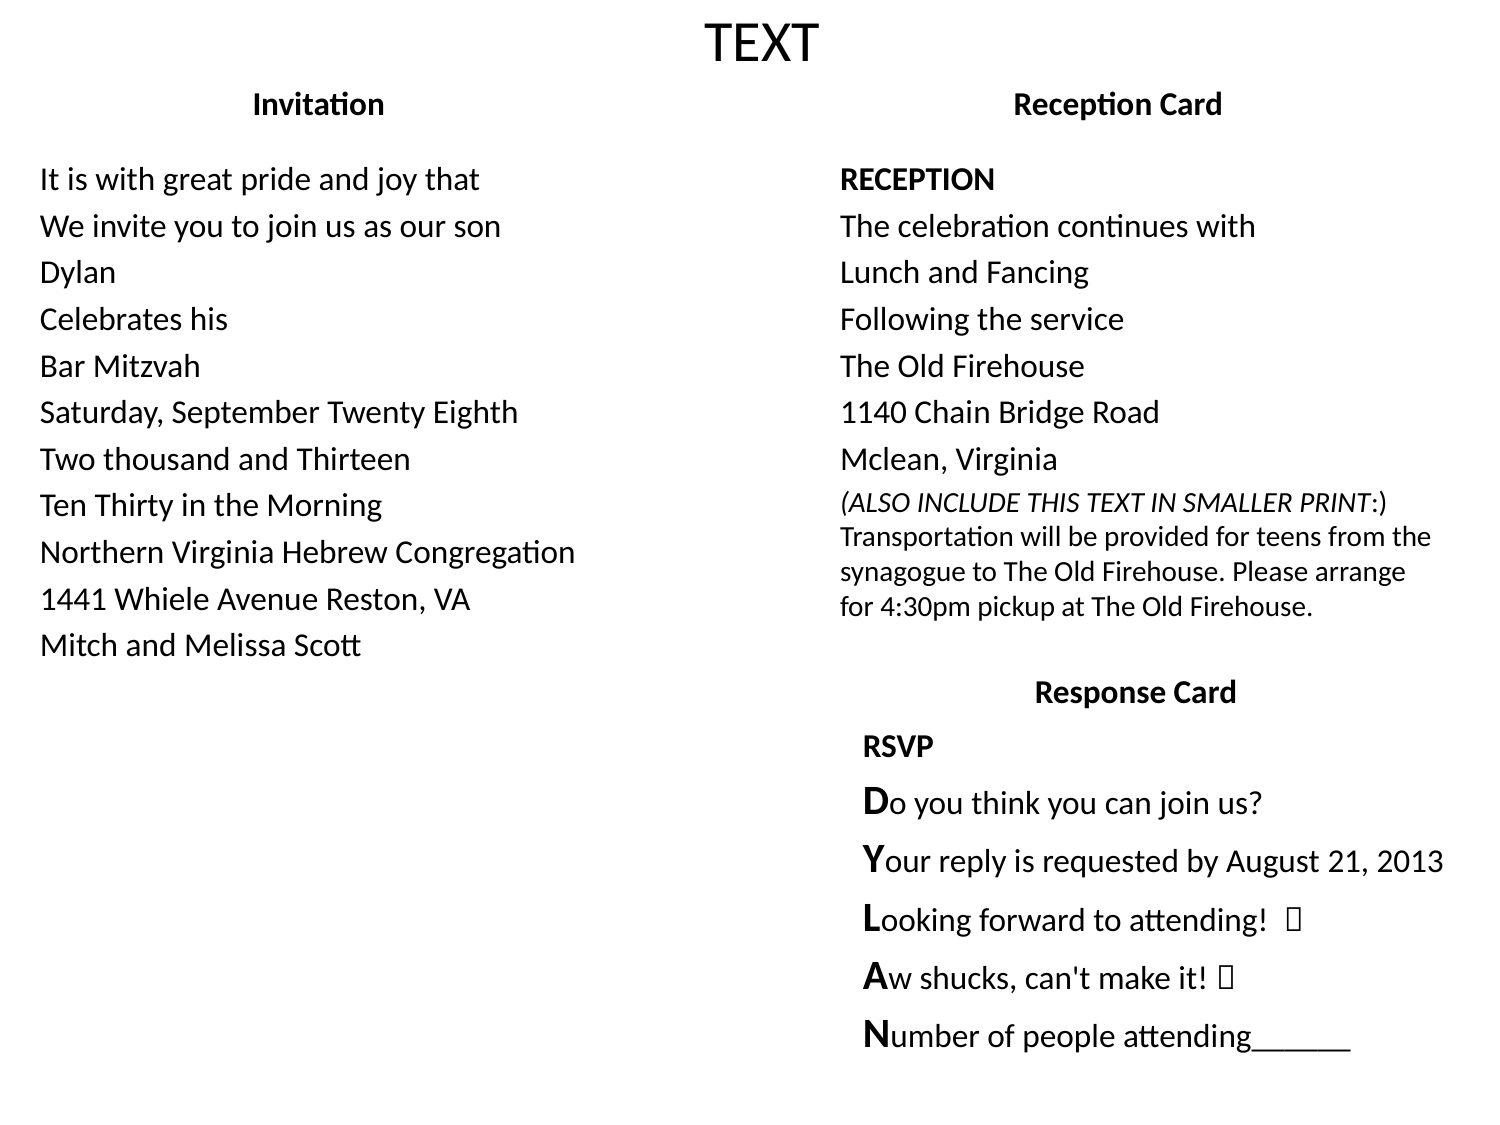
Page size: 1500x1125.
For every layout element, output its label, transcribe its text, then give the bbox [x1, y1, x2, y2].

text_box RSVP Do you think you can join us? Your reply is requested by August 21, 2013 Looking forward to attending!  Aw shucks, can't make it!  Number of people attending______ [847, 717, 1473, 1064]
text_box reception The celebration continues with Lunch and Fancing Following the service The Old Firehouse 1140 Chain Bridge Road Mclean, Virginia (Also include this text in smaller print:) Transportation will be provided for teens from the synagogue to The Old Firehouse. Please arrange for 4:30pm pickup at The Old Firehouse. [825, 149, 1450, 631]
text_box Invitation [47, 74, 590, 130]
text_box Reception Card [847, 74, 1390, 130]
text_box Response Card [864, 662, 1408, 718]
text_box TEXT [24, 0, 1500, 88]
list It is with great pride and joy that We invite you to join us as our son Dylan Celebrates his Bar Mitzvah Saturday, September Twenty Eighth Two thousand and Thirteen Ten Thirty in the Morning Northern Virginia Hebrew Congregation 1441 Whiele Avenue Reston, VA Mitch and Melissa Scott [24, 149, 713, 803]
